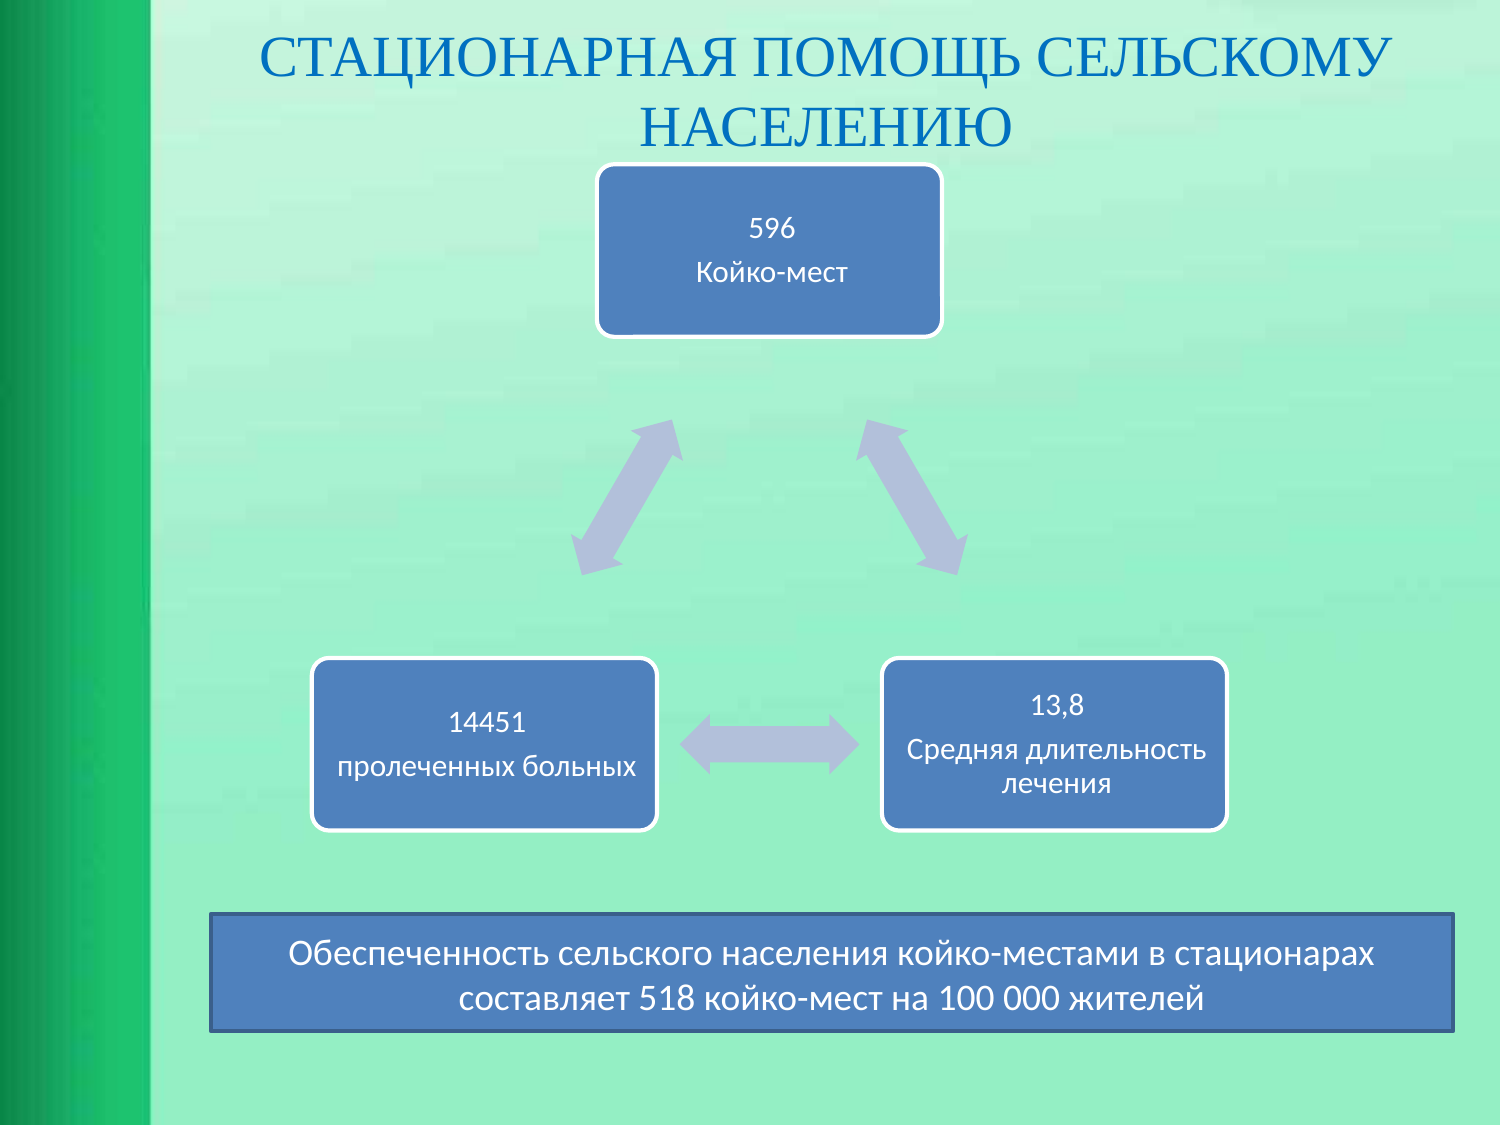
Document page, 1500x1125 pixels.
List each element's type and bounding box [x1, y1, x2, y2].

picture [0, 0, 1500, 1125]
text_box [269, 163, 1270, 831]
